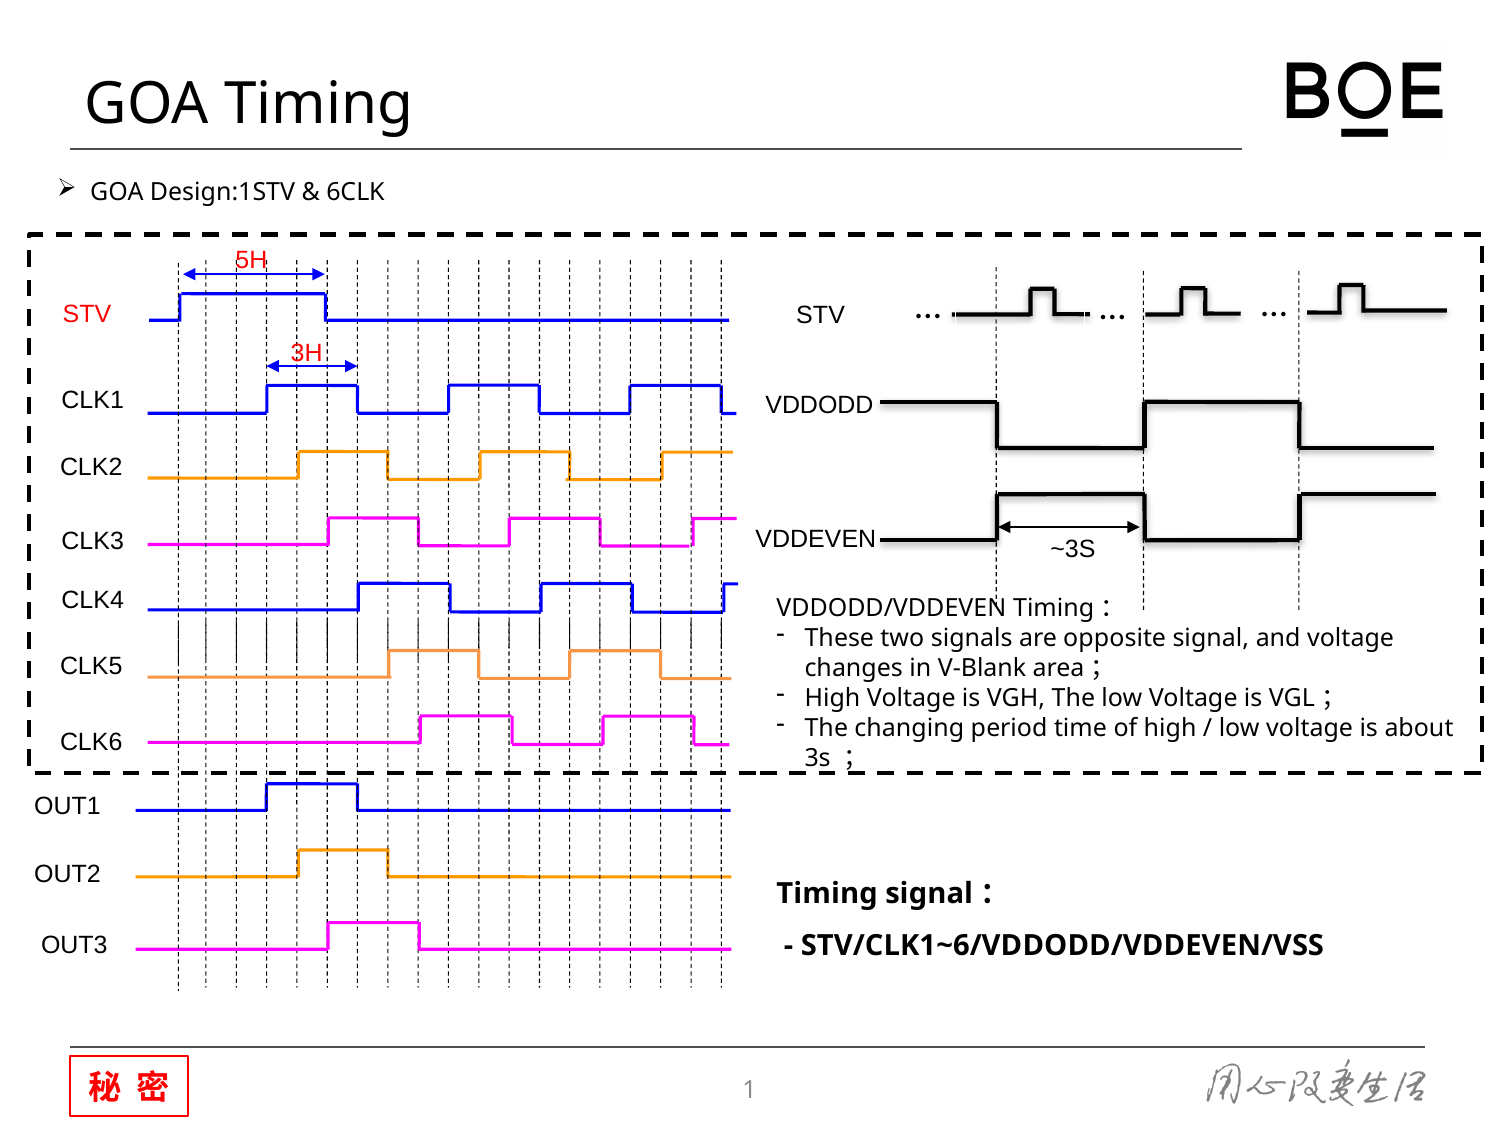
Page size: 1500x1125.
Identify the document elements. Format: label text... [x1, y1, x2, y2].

text_box [1028, 288, 1033, 314]
text_box GOA Design:1STV & 6CLK [42, 167, 884, 213]
text_box [1364, 308, 1447, 313]
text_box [266, 328, 378, 367]
text_box [1052, 288, 1057, 314]
text_box [997, 312, 1030, 317]
text_box [1338, 282, 1364, 288]
text_box STV [781, 290, 861, 336]
text_box [1055, 312, 1084, 317]
text_box OUT2 [19, 850, 116, 896]
text_box [1180, 286, 1206, 291]
text_box OUT3 [26, 921, 123, 966]
text_box [1337, 284, 1342, 310]
title GOA Timing [69, 51, 1156, 149]
text_box … [1084, 274, 1141, 335]
text_box [1361, 284, 1366, 311]
text_box [1179, 288, 1184, 316]
picture [1158, 975, 1471, 1125]
text_box … [1246, 271, 1303, 332]
text_box [956, 312, 996, 317]
picture [1284, 39, 1444, 161]
text_box Timing signal： - STV/CLK1~6/VDDODD/VDDEVEN/VSS [761, 849, 1471, 969]
text_box OUT1 [19, 782, 116, 827]
text_box [1206, 311, 1241, 316]
text_box VDDODD/VDDEVEN Timing： These two signals are opposite signal, and voltage changes in V-Blank area； High Voltage is VGH, The low Voltage is VGL； The changing period time of high / low voltage is about 3s ； [761, 583, 1500, 779]
text_box [1145, 312, 1180, 317]
text_box [1029, 286, 1055, 291]
text_box [1203, 288, 1208, 314]
text_box [1307, 310, 1342, 315]
text_box … [900, 273, 956, 334]
text_box [27, 232, 1484, 775]
text_box 1 [574, 1060, 925, 1121]
